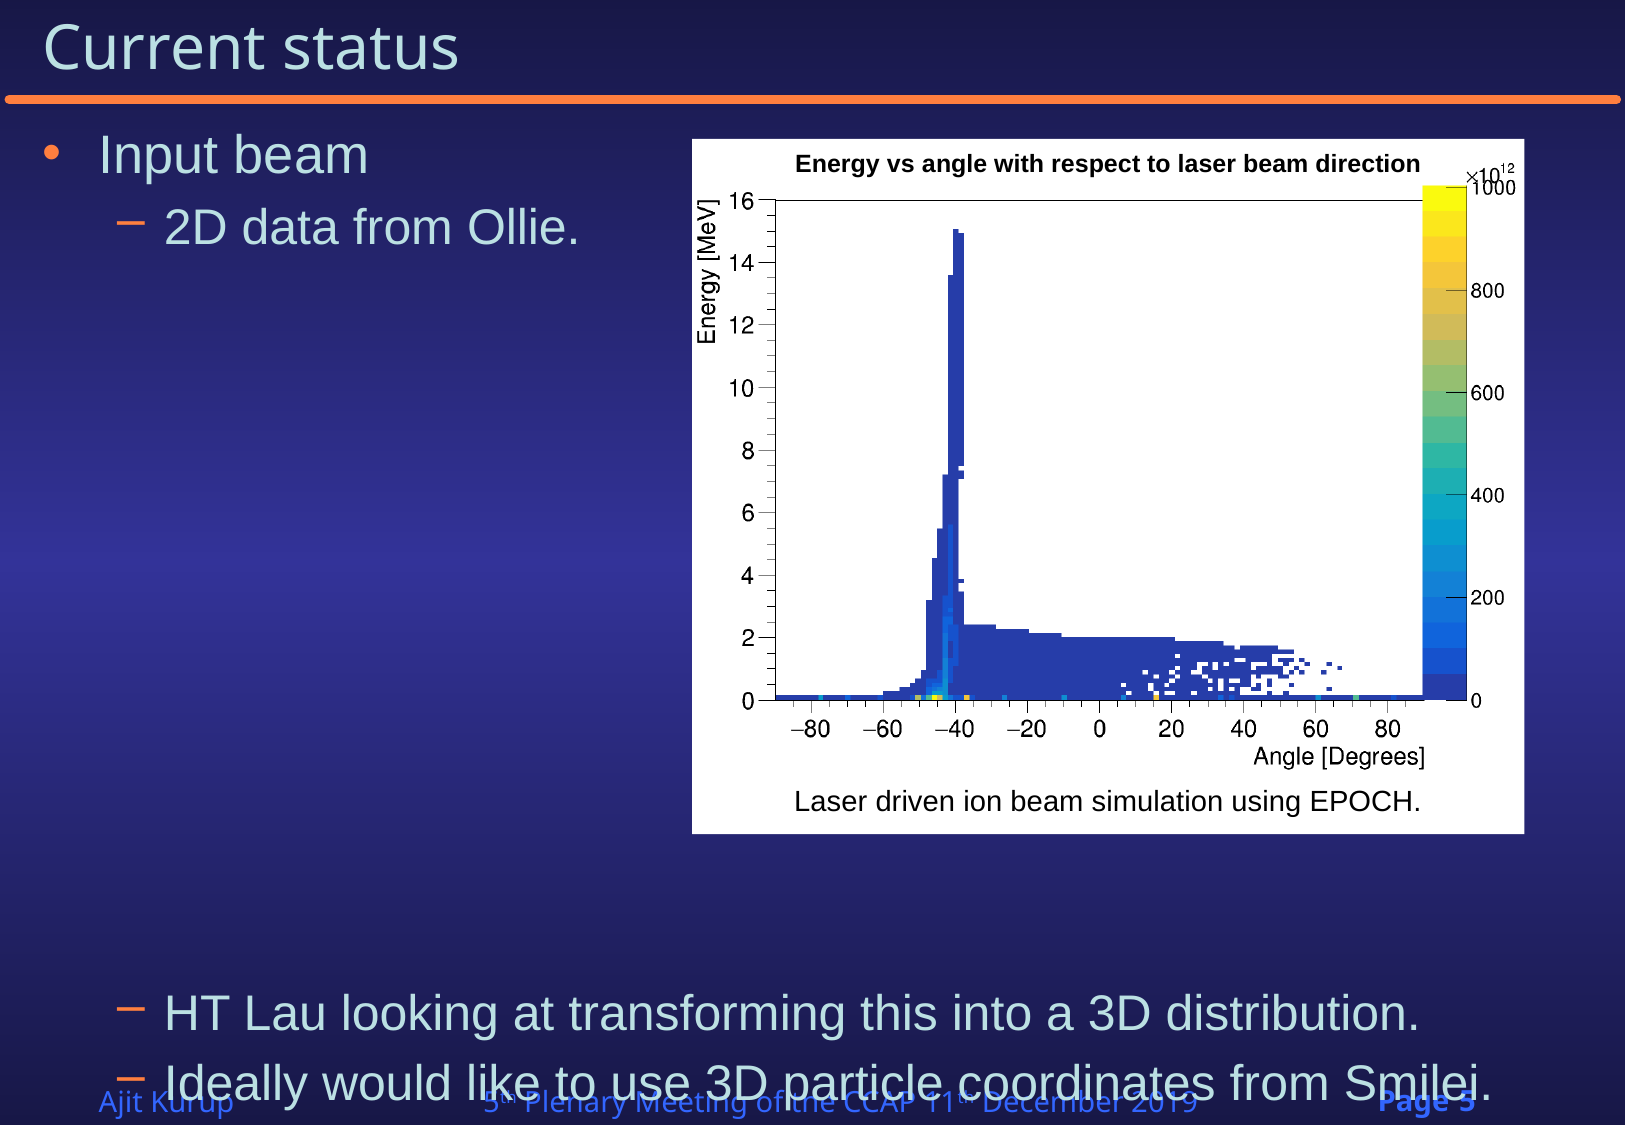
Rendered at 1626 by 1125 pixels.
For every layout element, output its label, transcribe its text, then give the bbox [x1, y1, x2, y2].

list Input beam 2D data from Ollie. HT Lau looking at transforming this into a 3D distribution. Ideally would like to use 3D particle coordinates from Smilei. Being worked on by Oliver Ettlinger and George Hicks. [25, 110, 1608, 1074]
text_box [691, 138, 1525, 835]
title Current status [27, 0, 1490, 90]
